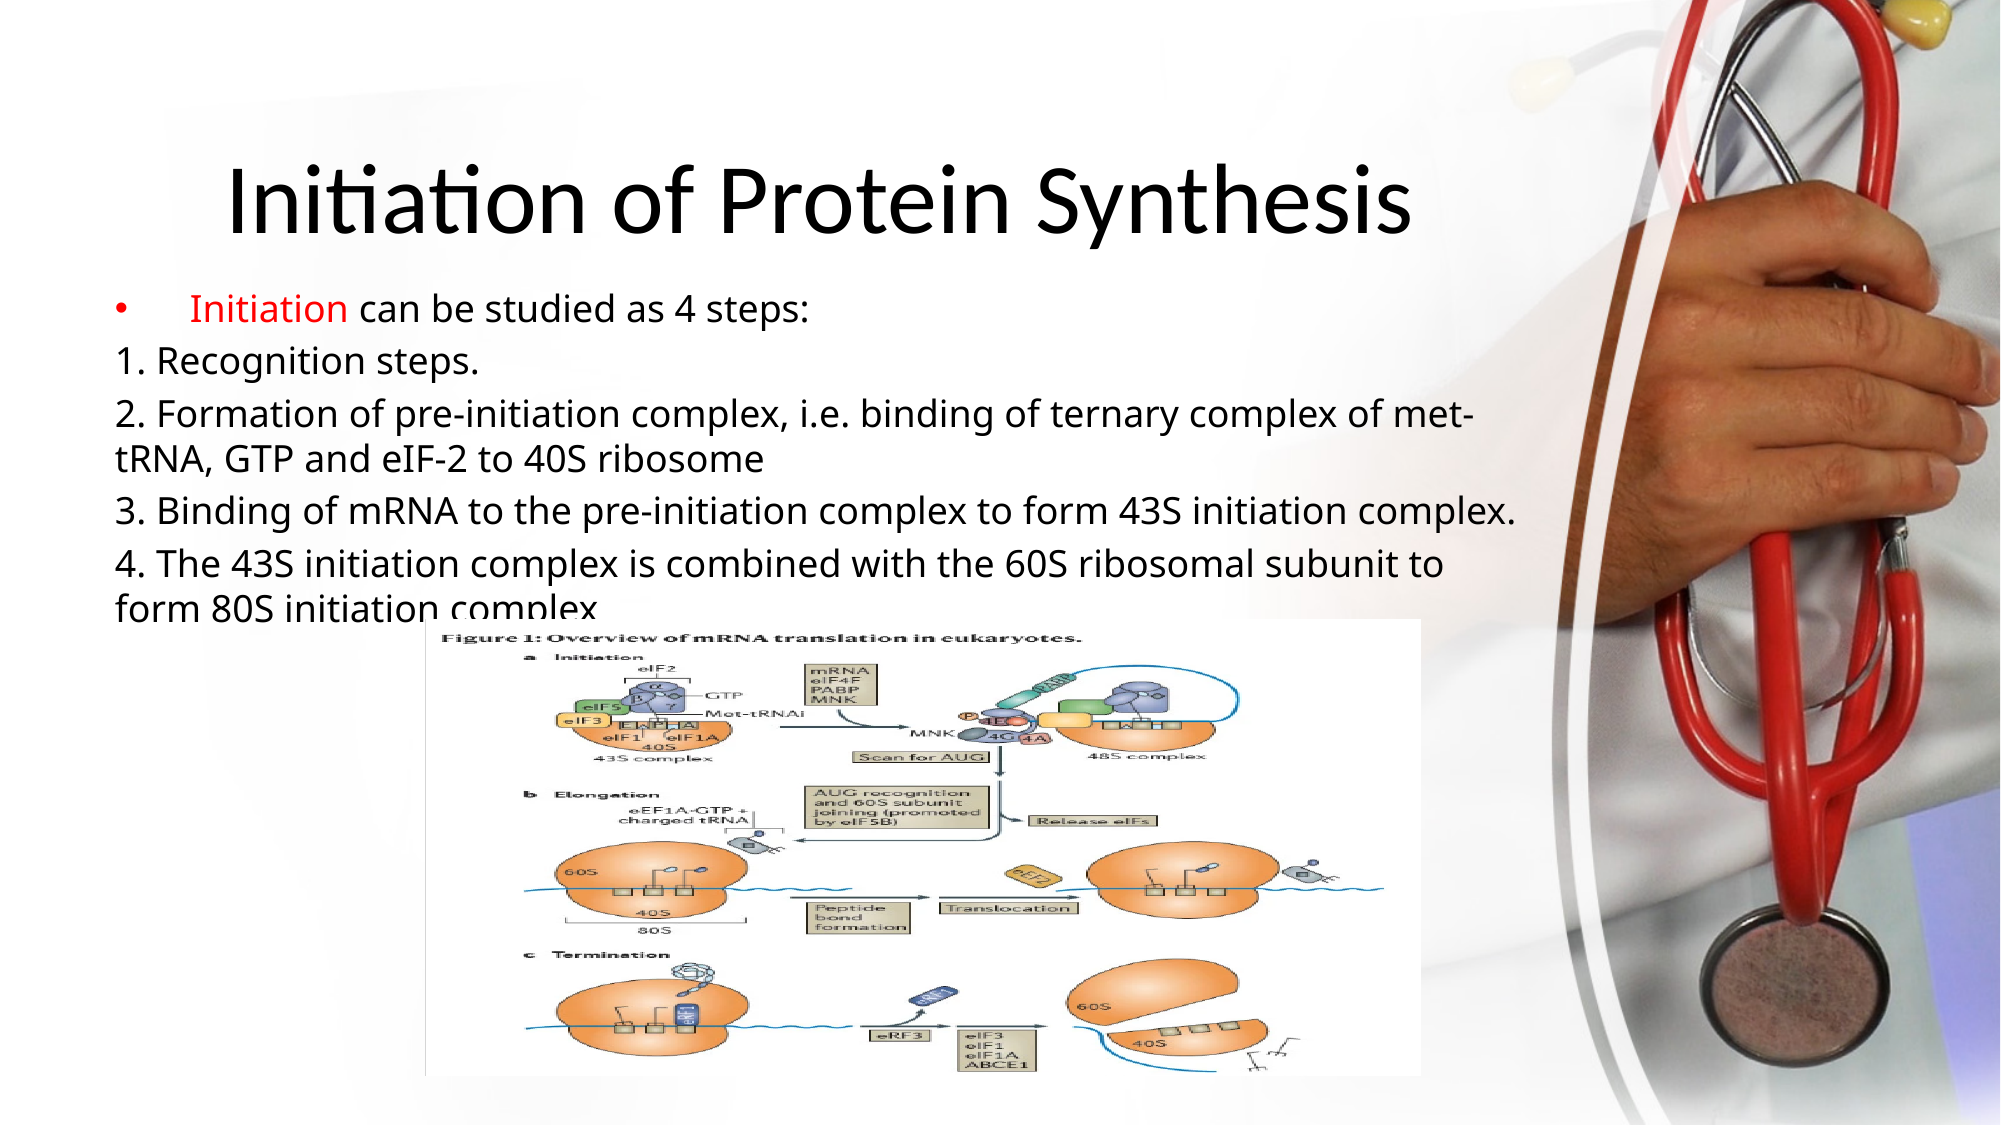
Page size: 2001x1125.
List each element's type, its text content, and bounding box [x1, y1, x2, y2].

list Initiation can be studied as 4 steps: 1. Recognition steps. 2. Formation of pre-initiation complex, i.e. binding of ternary complex of met-tRNA, GTP and eIF-2 to 40S ribosome 3. Binding of mRNA to the pre-initiation complex to form 43S initiation complex. 4. The 43S initiation complex is combined with the 60S ribosomal subunit to form 80S initiation complex [99, 277, 1537, 1009]
title Initiation of Protein Synthesis [99, 110, 1540, 278]
picture [0, 0, 2001, 1125]
